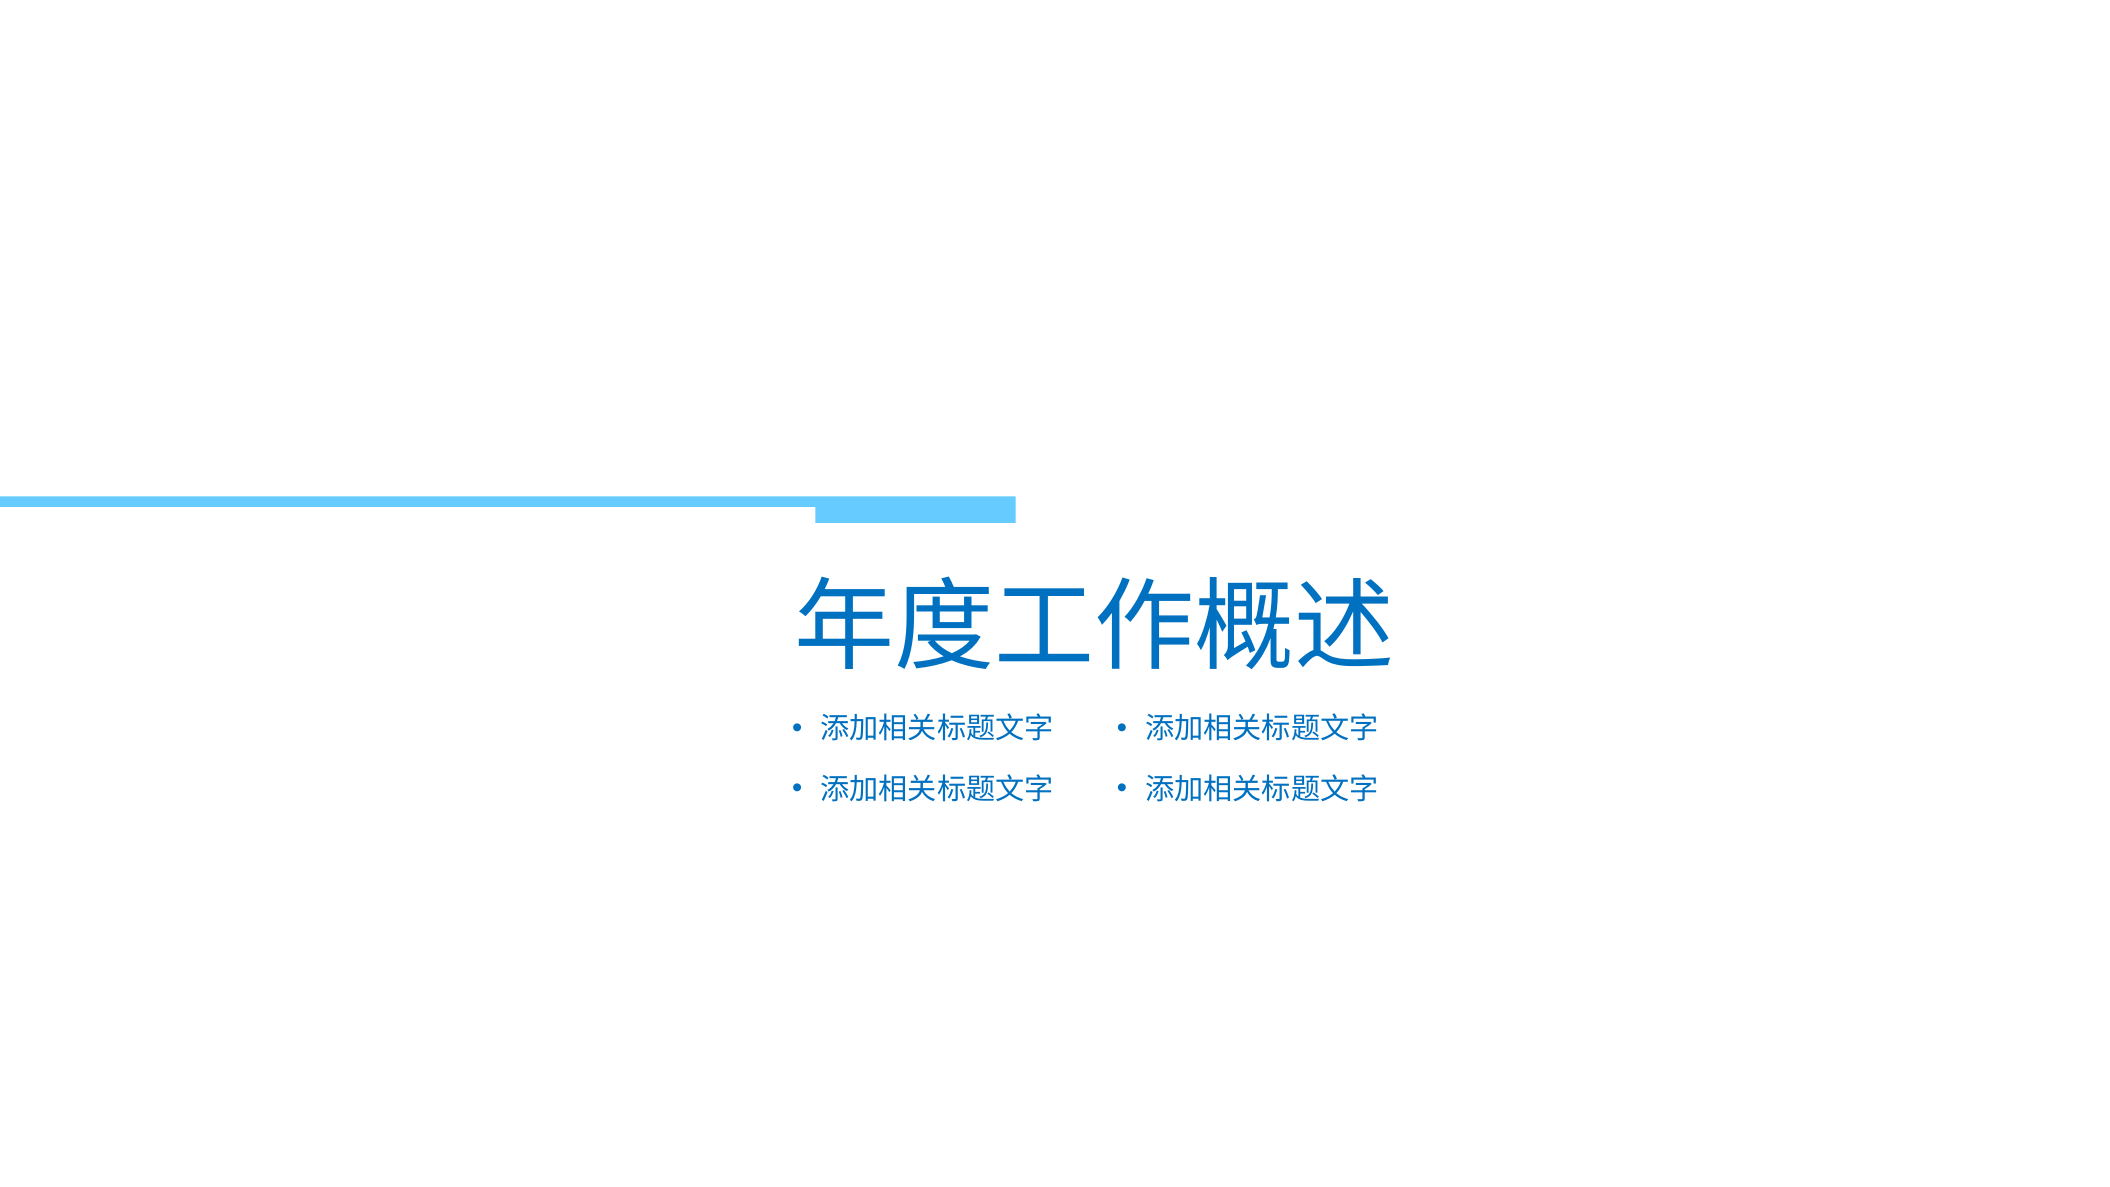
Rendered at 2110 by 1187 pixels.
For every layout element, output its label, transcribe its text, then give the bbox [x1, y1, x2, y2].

text_box 添加相关标题文字 [777, 762, 1102, 813]
text_box 添加相关标题文字 [1102, 702, 1508, 752]
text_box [0, 496, 1016, 523]
text_box 年度工作概述 [794, 561, 1409, 682]
text_box 添加相关标题文字 [777, 702, 1102, 752]
text_box 添加相关标题文字 [1102, 762, 1508, 813]
